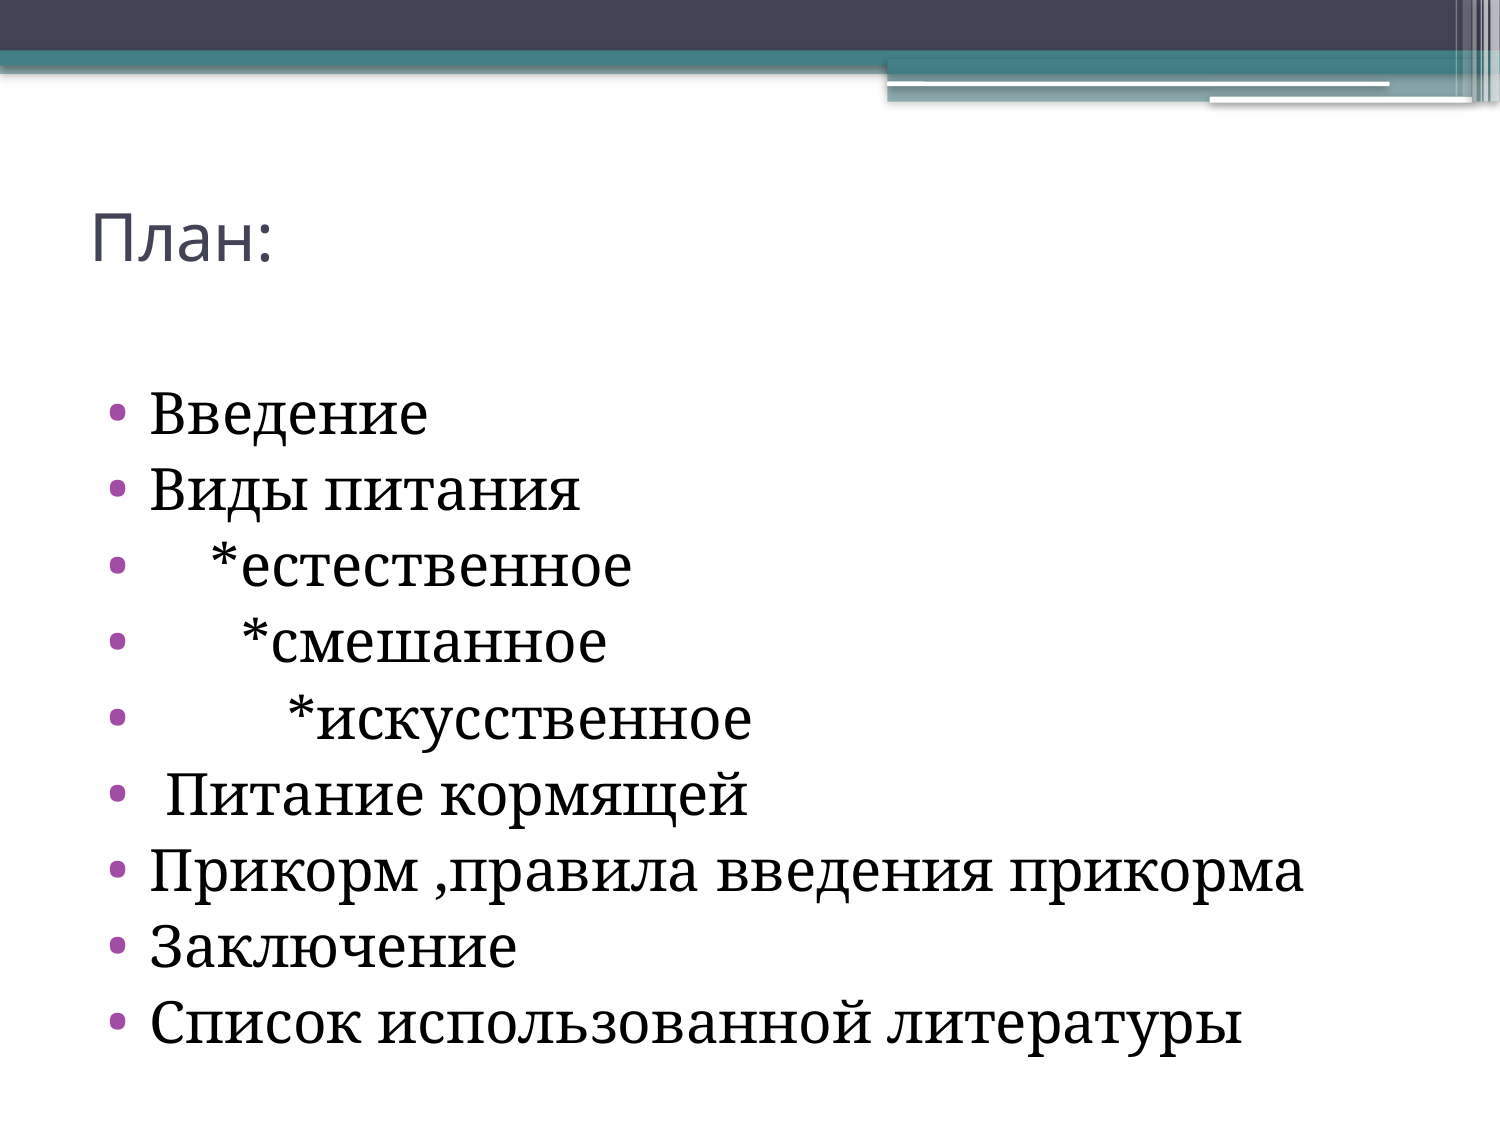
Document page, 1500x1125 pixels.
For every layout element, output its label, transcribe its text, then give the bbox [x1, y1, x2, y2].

title План: [75, 187, 1425, 363]
list Введение Виды питания *естественное *смешанное *искусственное Питание кормящей Прикорм ,правила введения прикорма Заключение Список использованной литературы [75, 368, 1425, 1079]
